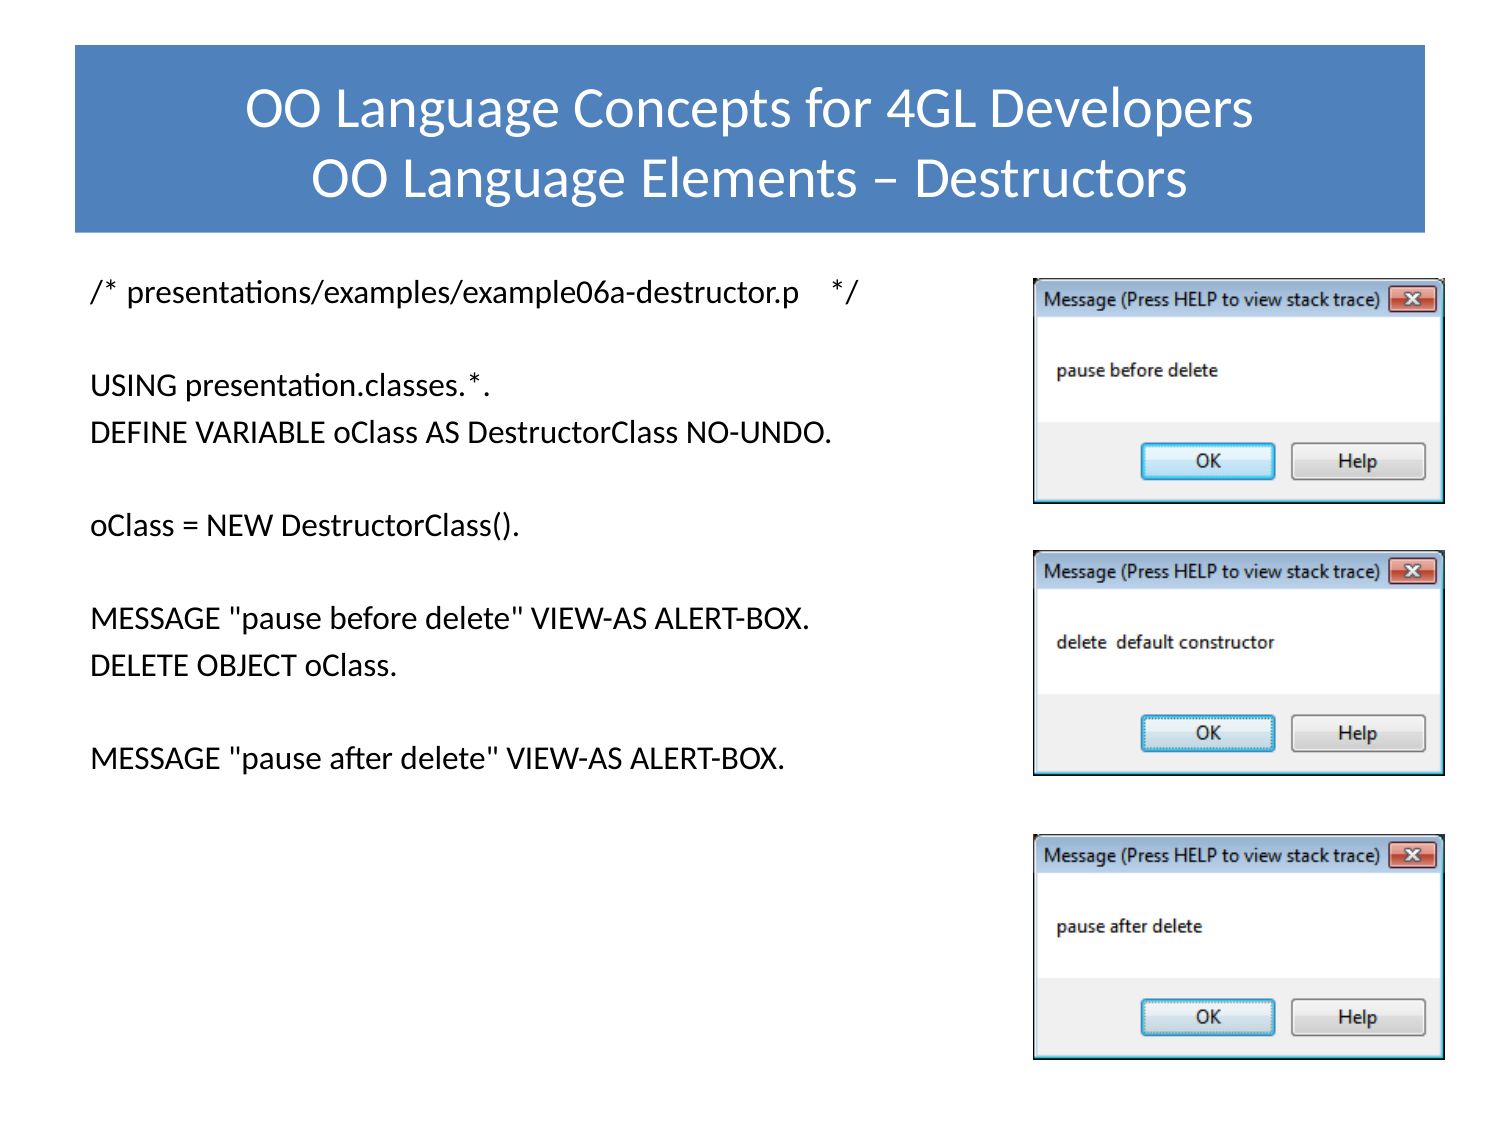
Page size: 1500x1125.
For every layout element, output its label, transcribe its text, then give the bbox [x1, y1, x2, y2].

picture [1033, 833, 1445, 1060]
picture [1033, 278, 1445, 505]
title OO Language Concepts for 4GL Developers OO Language Elements – Destructors [75, 45, 1425, 233]
picture [1033, 550, 1445, 776]
list /* presentations/examples/example06a-destructor.p */ USING presentation.classes.*. DEFINE VARIABLE oClass AS DestructorClass NO-UNDO. oClass = NEW DestructorClass(). MESSAGE "pause before delete" VIEW-AS ALERT-BOX. DELETE OBJECT oClass. MESSAGE "pause after delete" VIEW-AS ALERT-BOX. [75, 262, 1425, 1005]
